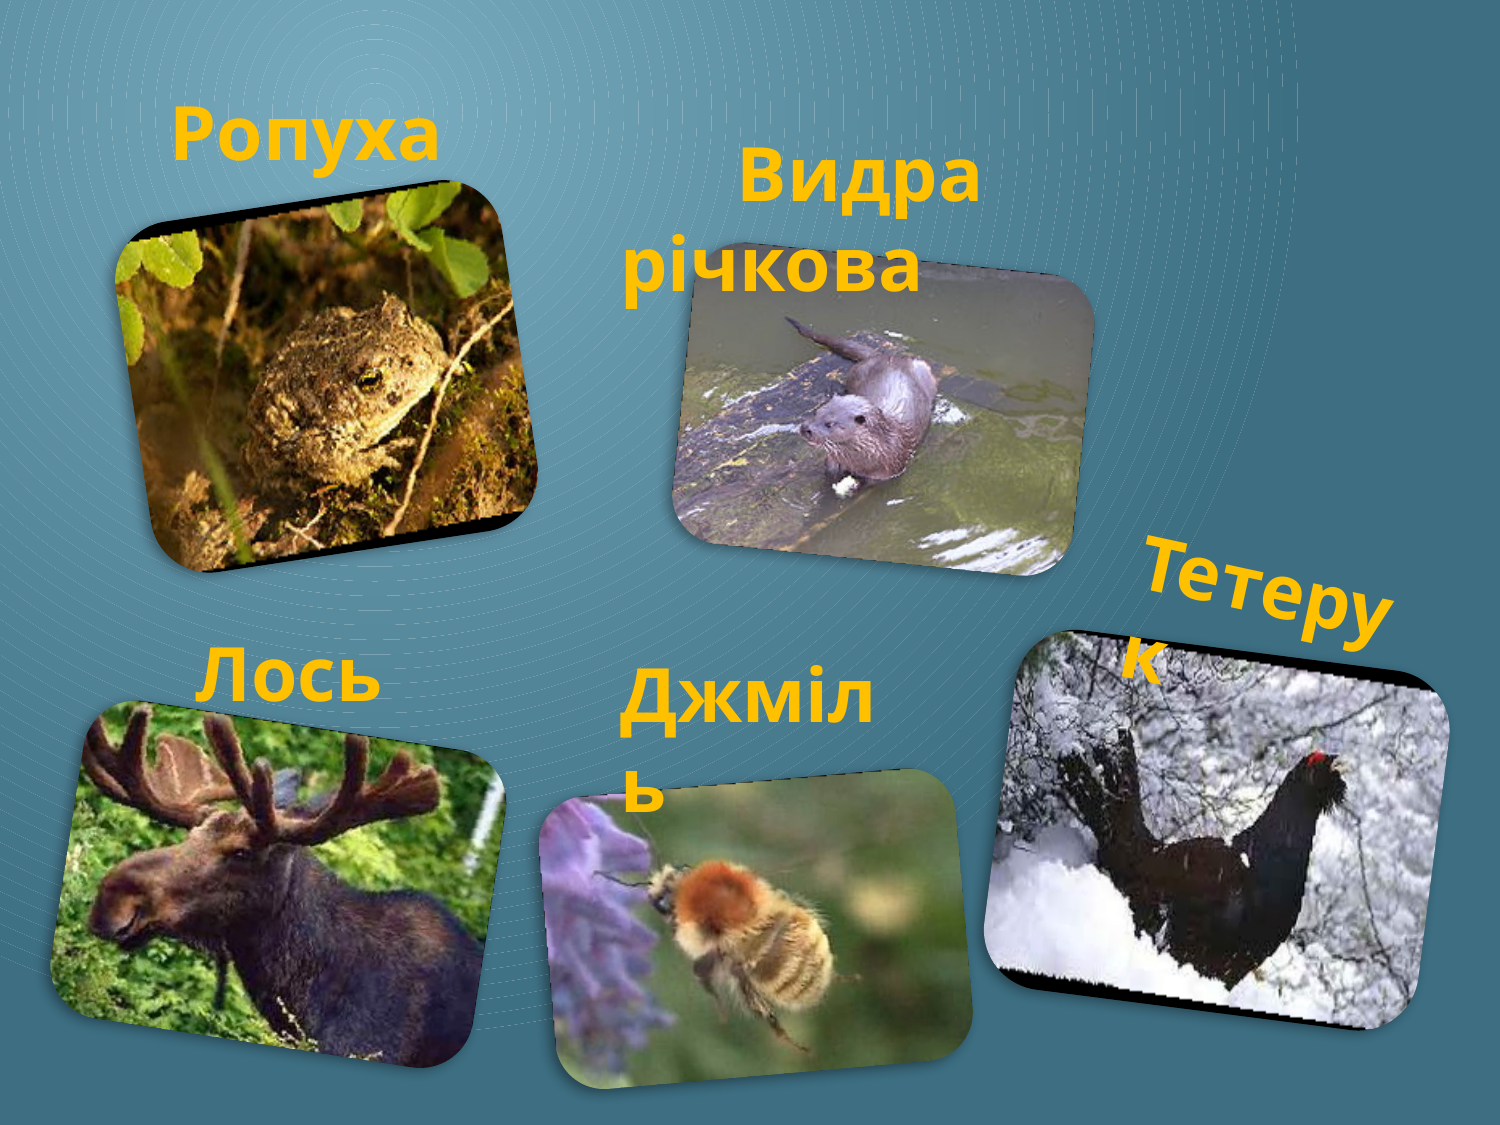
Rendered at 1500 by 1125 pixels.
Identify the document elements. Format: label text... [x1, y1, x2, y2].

picture [50, 713, 507, 1068]
text_box Джміль [605, 640, 930, 778]
text_box Тетерук [1107, 503, 1439, 646]
text_box Ропуха [76, 78, 526, 183]
picture [538, 774, 973, 1090]
text_box Видра річкова [605, 118, 1255, 314]
text_box Лось [102, 619, 398, 720]
picture [672, 257, 1095, 576]
picture [983, 631, 1450, 1030]
picture [115, 180, 539, 573]
